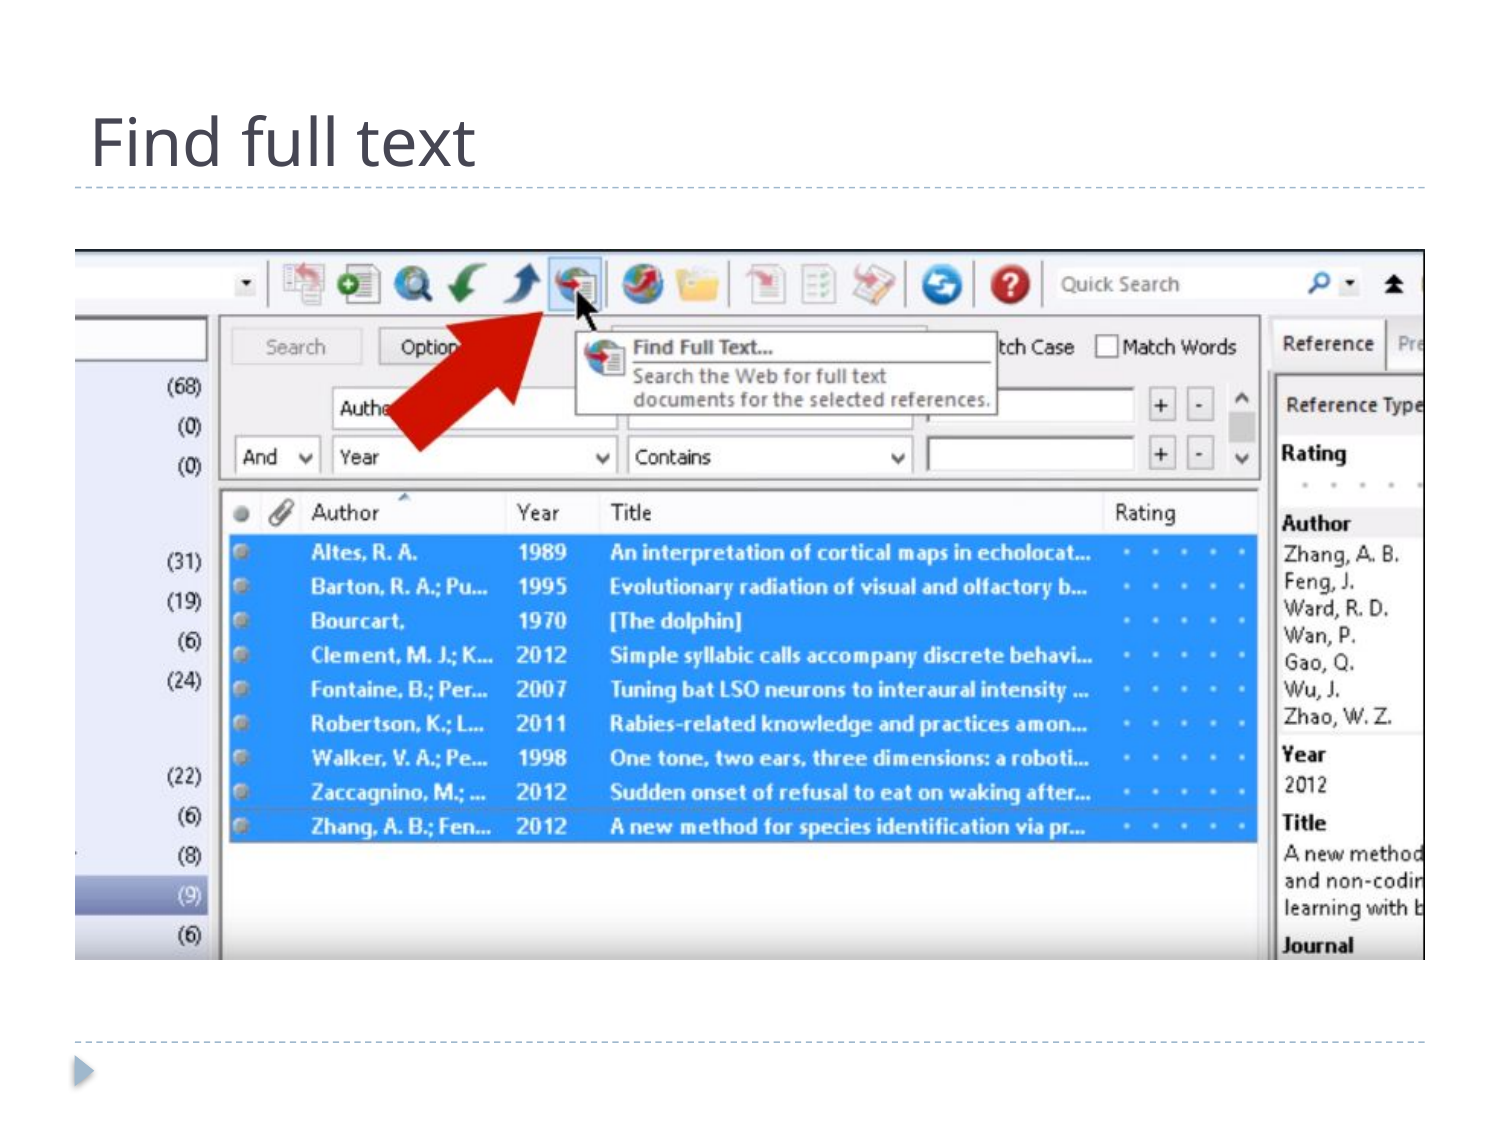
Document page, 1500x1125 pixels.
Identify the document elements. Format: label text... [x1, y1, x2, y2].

title Find full text [75, 24, 1425, 188]
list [74, 249, 1426, 961]
